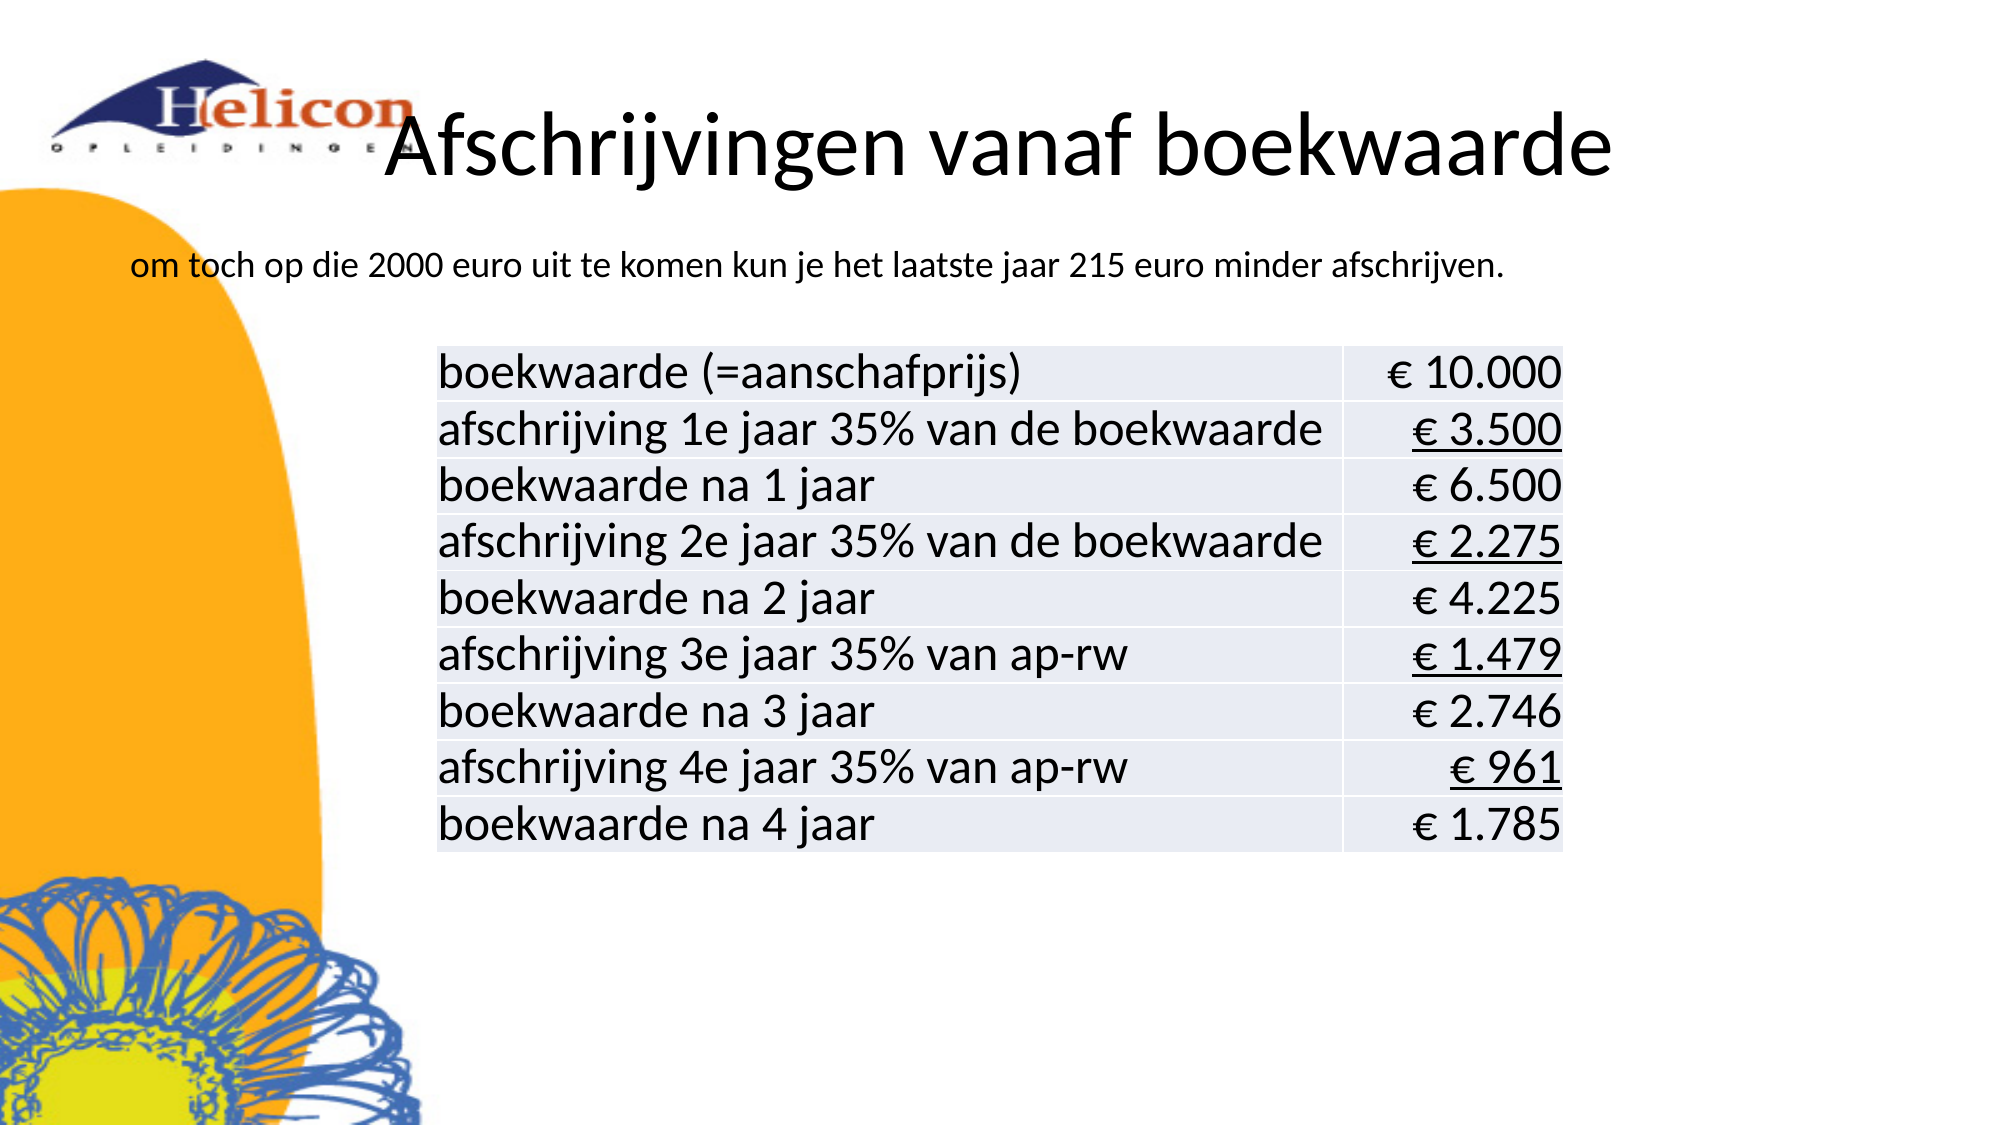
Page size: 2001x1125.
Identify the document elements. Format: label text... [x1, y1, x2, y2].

table_cell € 2.275 [1344, 515, 1563, 570]
table_cell afschrijving 3e jaar 35% van ap-rw [437, 628, 1342, 682]
table_header € 10.000 [1344, 346, 1563, 400]
table_cell € 961 [1344, 741, 1563, 795]
table_cell € 3.500 [1344, 402, 1563, 457]
table_cell afschrijving 1e jaar 35% van de boekwaarde [437, 402, 1342, 457]
table_cell boekwaarde na 4 jaar [437, 797, 1342, 852]
picture [0, 0, 2001, 1125]
text_box om toch op die 2000 euro uit te komen kun je het laatste jaar 215 euro minder afschrijven. [115, 232, 1549, 293]
table_header boekwaarde (=aanschafprijs) [437, 346, 1342, 400]
table_cell afschrijving 4e jaar 35% van ap-rw [437, 741, 1342, 795]
table_cell € 1.785 [1344, 797, 1563, 852]
table_cell € 6.500 [1344, 459, 1563, 513]
table_cell € 4.225 [1344, 571, 1563, 626]
table_cell boekwaarde na 3 jaar [437, 684, 1342, 739]
table_cell boekwaarde na 2 jaar [437, 571, 1342, 626]
table_cell afschrijving 2e jaar 35% van de boekwaarde [437, 515, 1342, 570]
table_cell € 1.479 [1344, 628, 1563, 682]
table_cell boekwaarde na 1 jaar [437, 459, 1342, 513]
table_cell € 2.746 [1344, 684, 1563, 739]
title Afschrijvingen vanaf boekwaarde [99, 45, 1900, 233]
